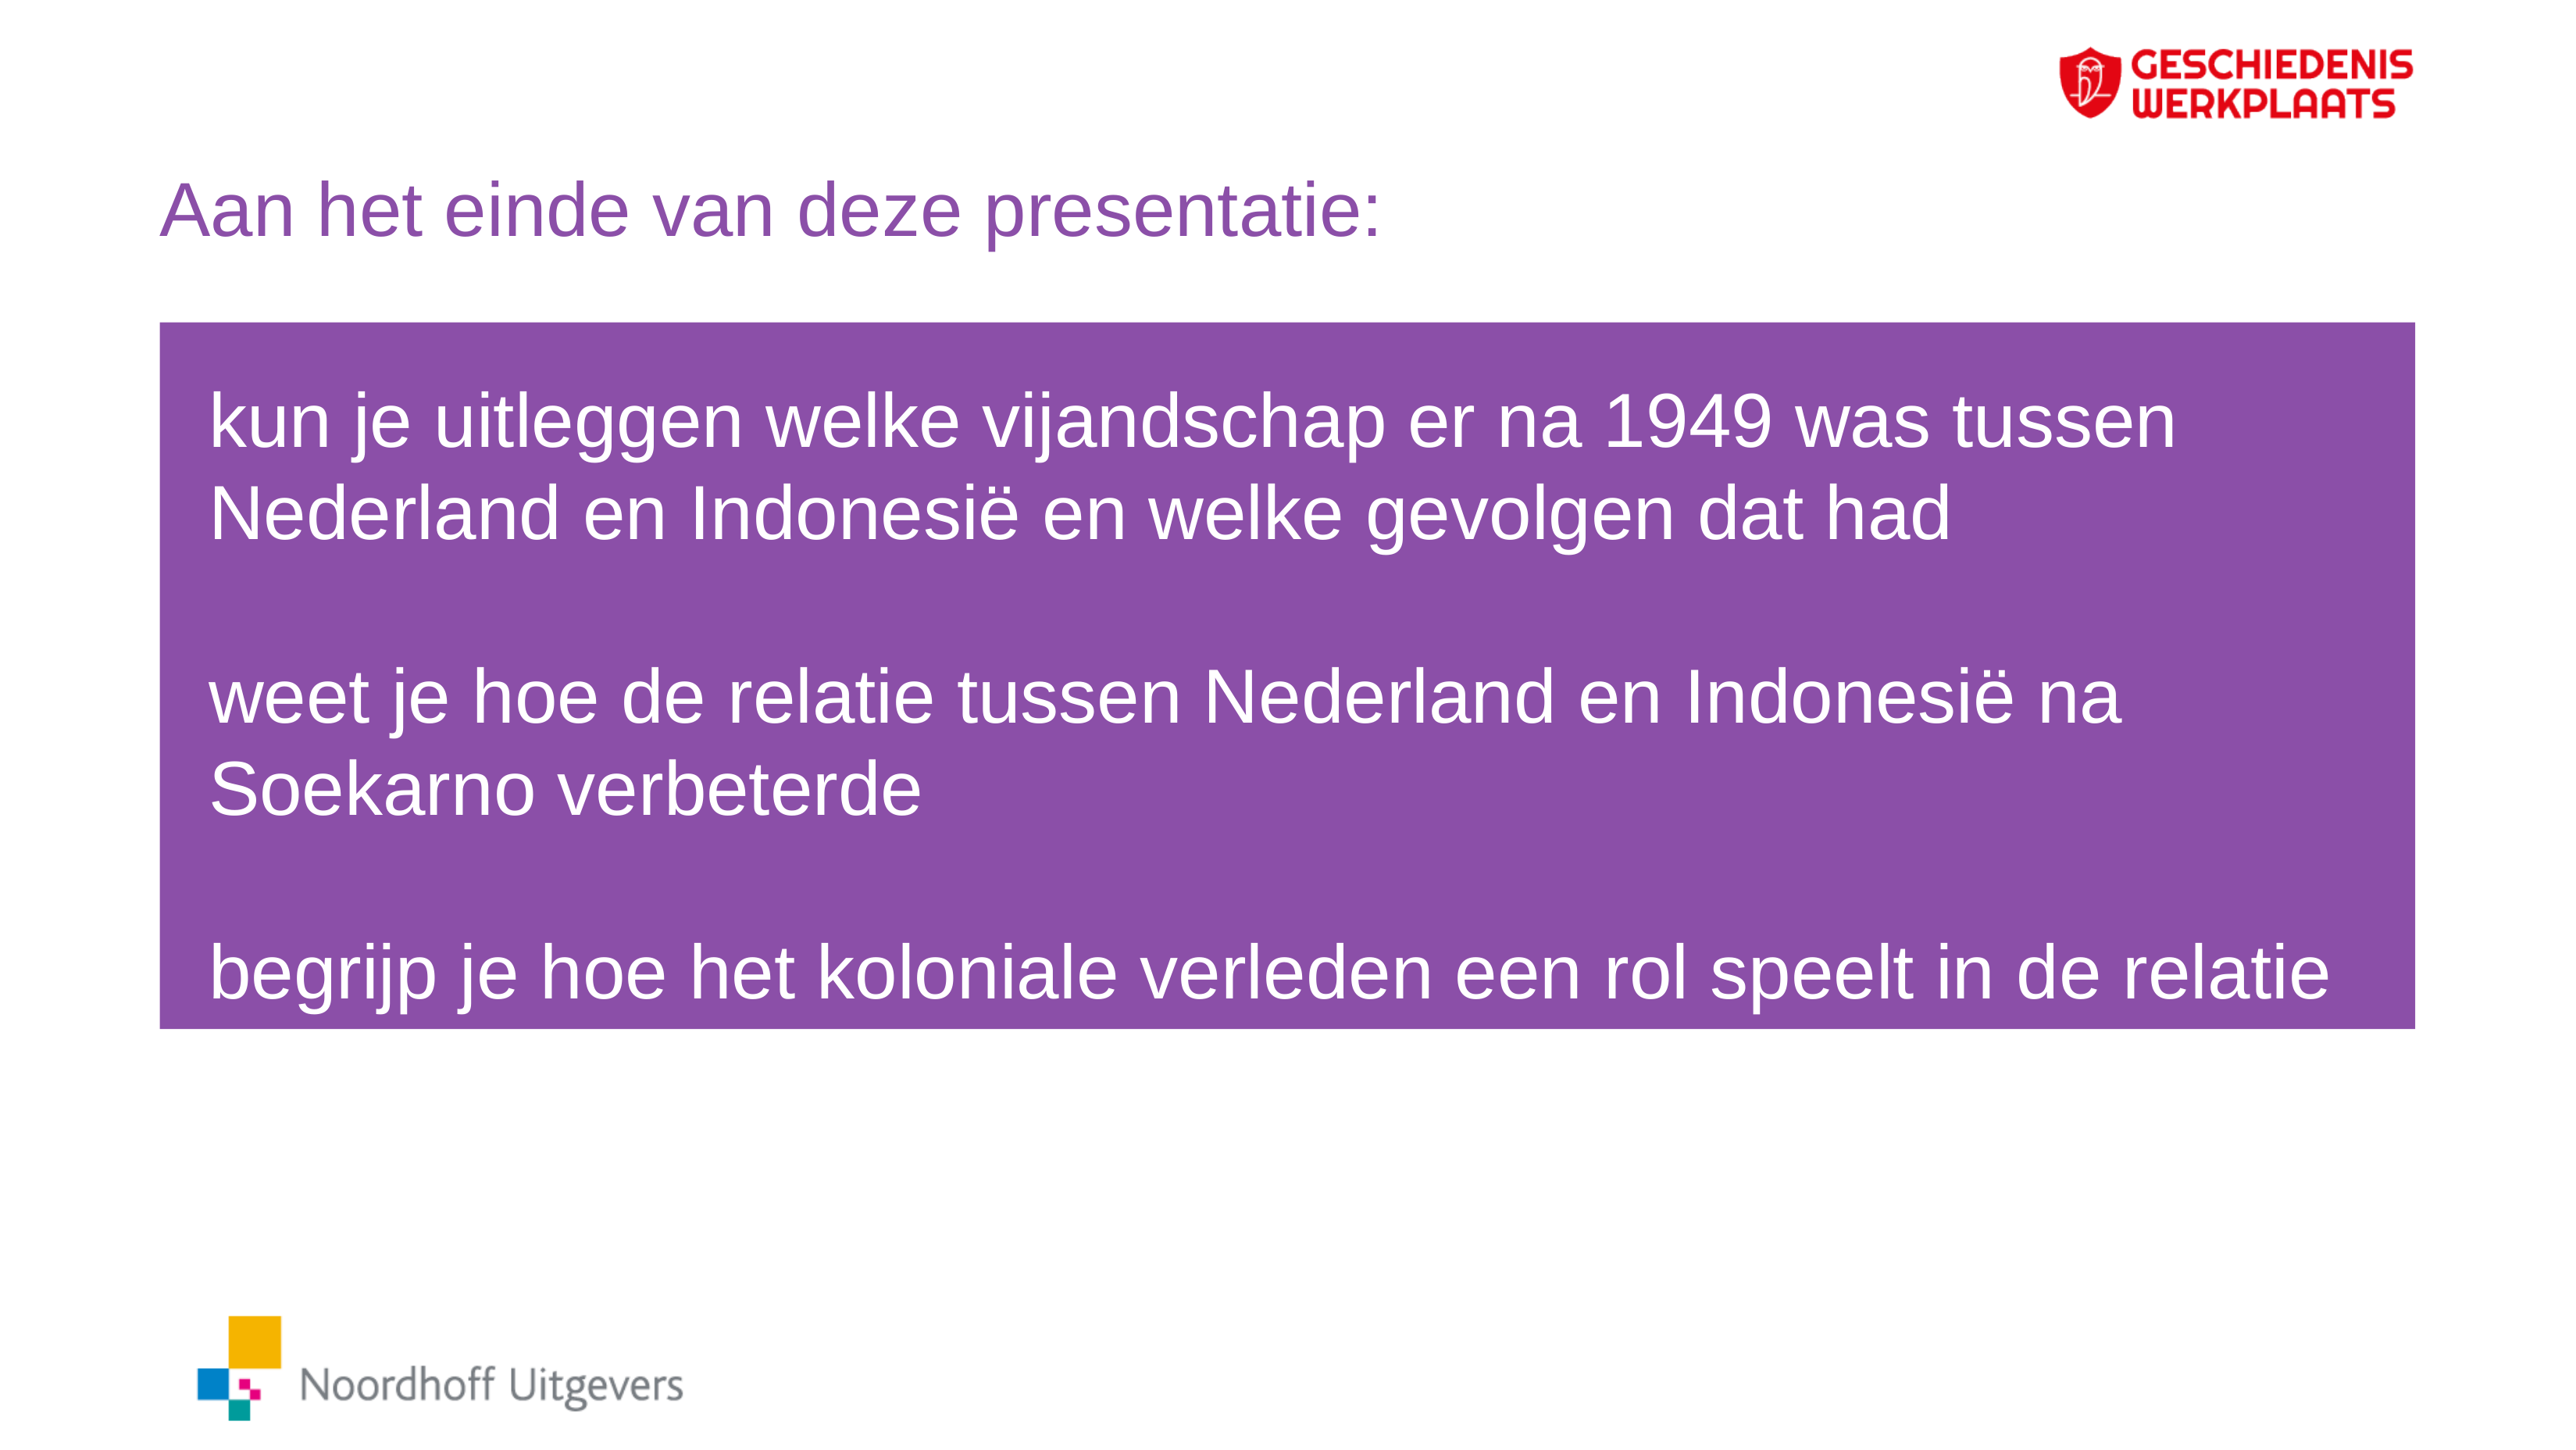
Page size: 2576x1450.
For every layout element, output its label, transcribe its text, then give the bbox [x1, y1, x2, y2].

title Aan het einde van deze presentatie: [159, 159, 2416, 266]
picture [1610, 0, 2576, 161]
picture [159, 1288, 802, 1449]
list kun je uitleggen welke vijandschap er na 1949 was tussen Nederland en Indonesië en welke gevolgen dat had weet je hoe de relatie tussen Nederland en Indonesië na Soekarno verbeterde begrijp je hoe het koloniale verleden een rol speelt in de relatie tussen Nederland en Indonesië [159, 322, 2416, 1030]
